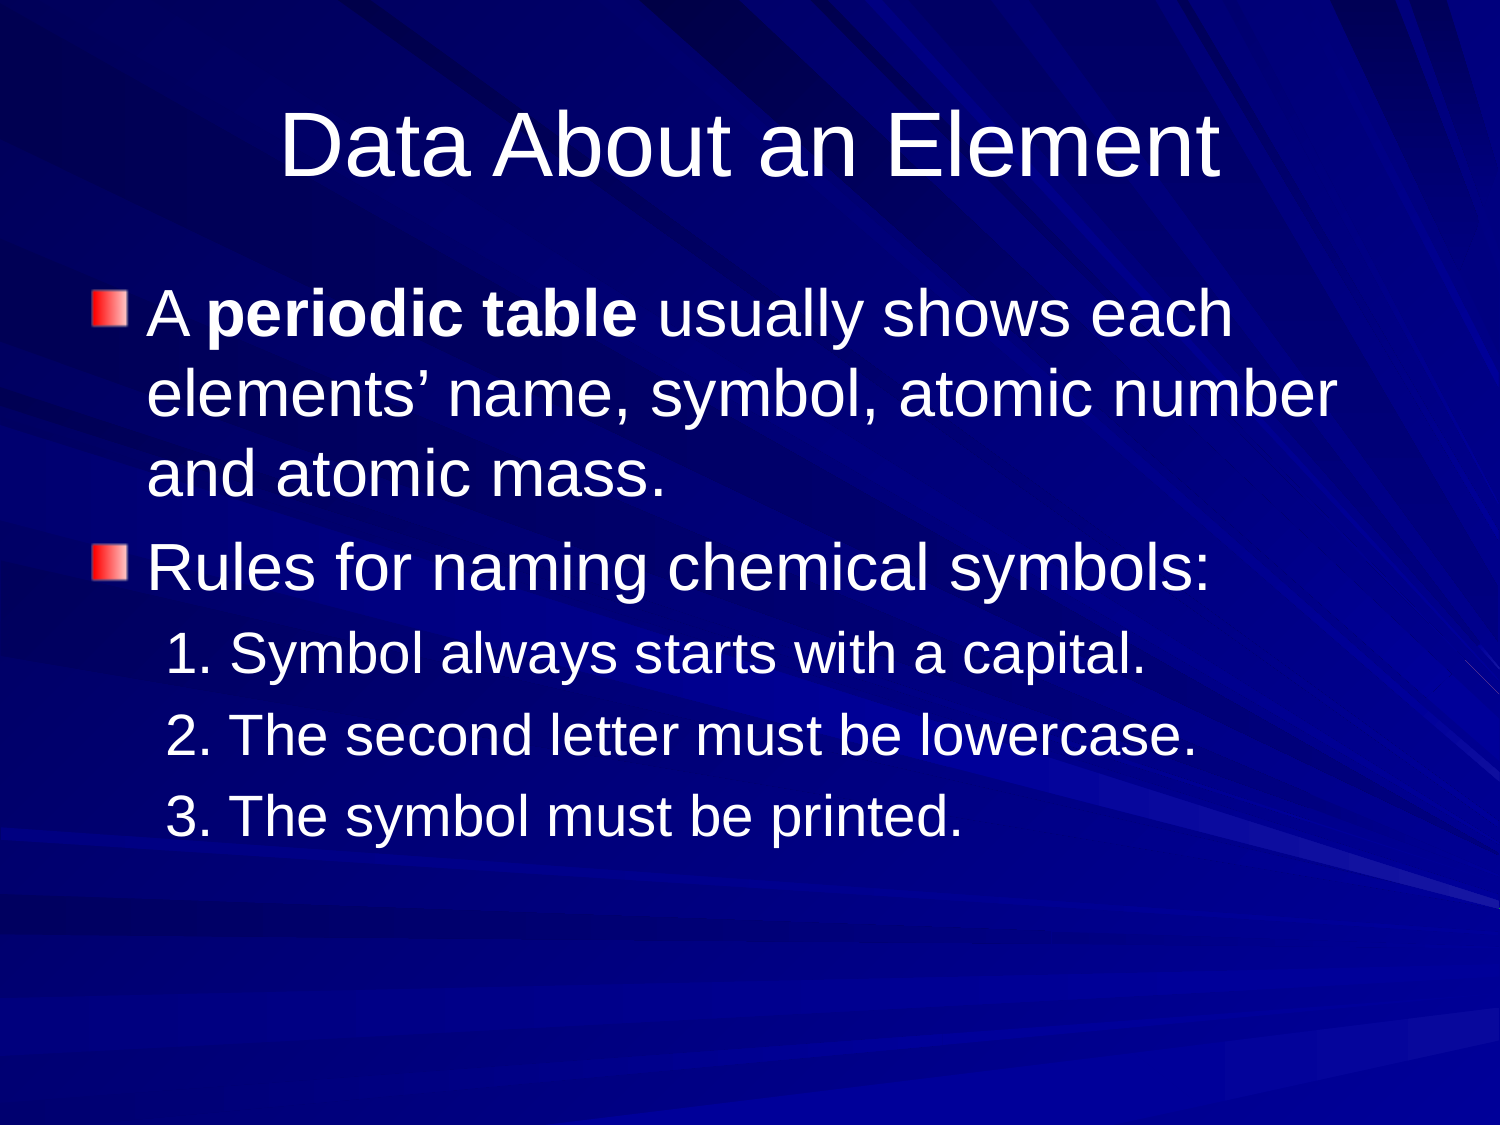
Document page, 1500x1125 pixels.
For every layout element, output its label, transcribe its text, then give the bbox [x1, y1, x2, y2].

picture [90, 288, 132, 331]
list A periodic table usually shows each elements’ name, symbol, atomic number and atomic mass. Rules for naming chemical symbols: 1. Symbol always starts with a capital. 2. The second letter must be lowercase. 3. The symbol must be printed. [74, 262, 1426, 1006]
picture [90, 542, 132, 585]
title Data About an Element [74, 45, 1426, 234]
